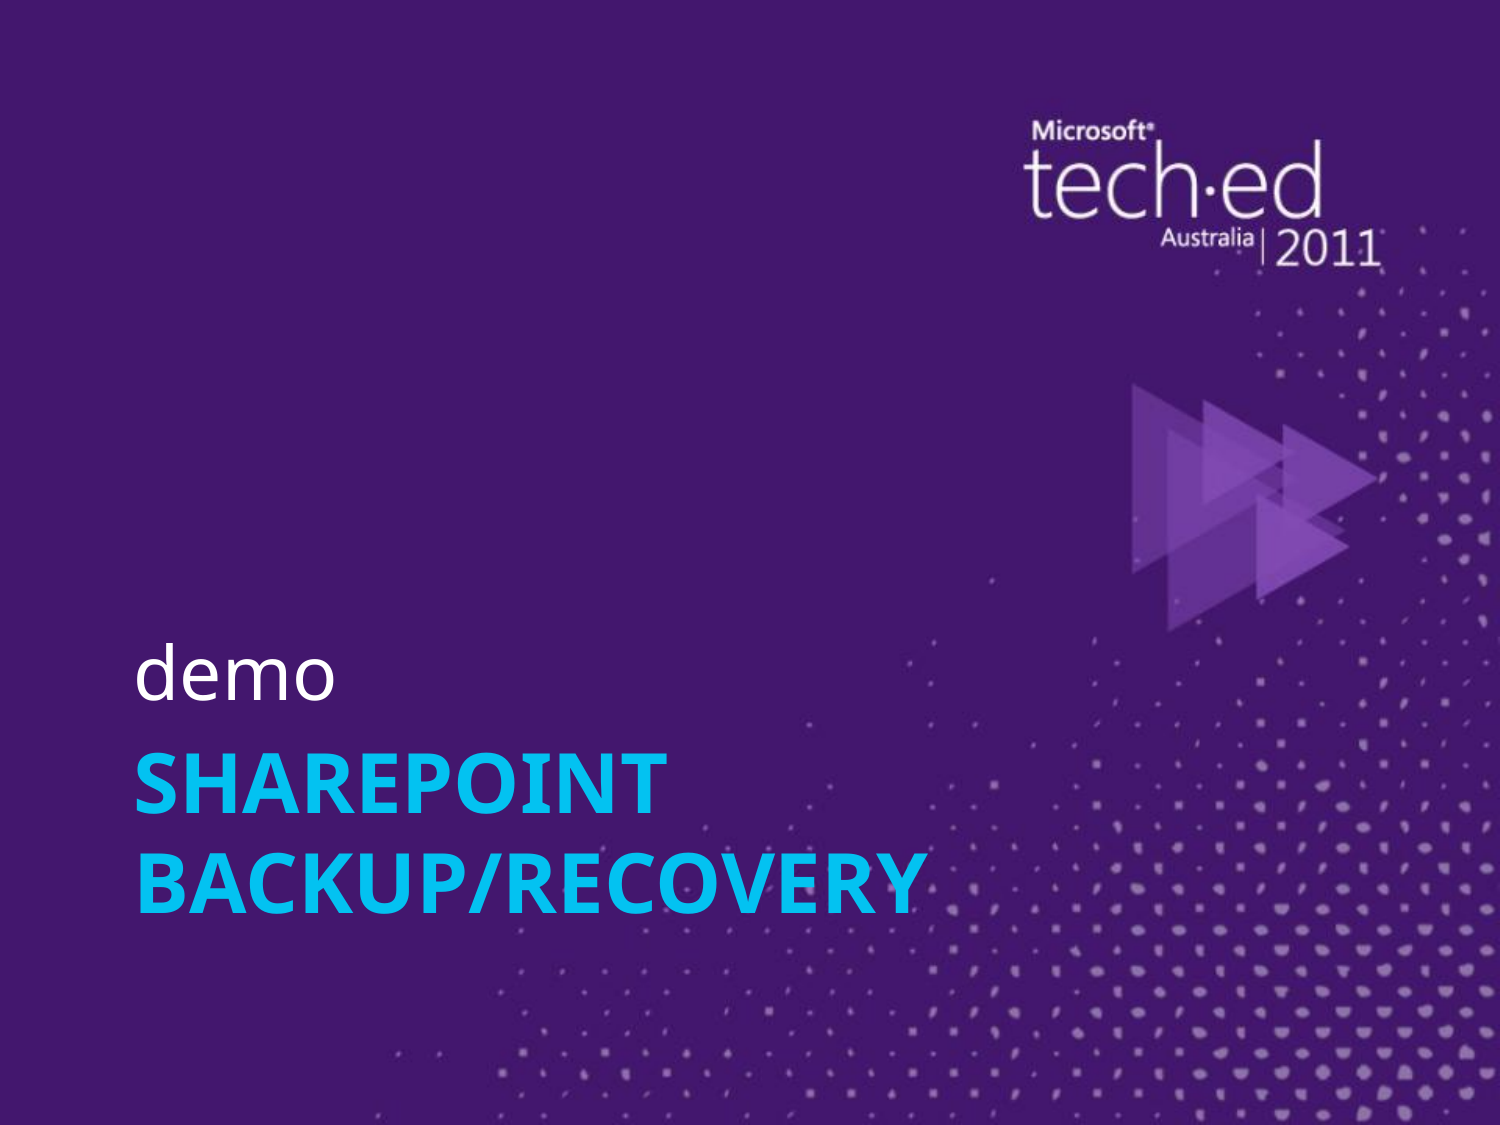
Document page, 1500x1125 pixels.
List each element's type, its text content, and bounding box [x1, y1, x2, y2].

picture [0, 0, 1500, 1125]
list demo [118, 476, 1394, 723]
title SharePoint Backup/Recovery [118, 723, 1394, 947]
